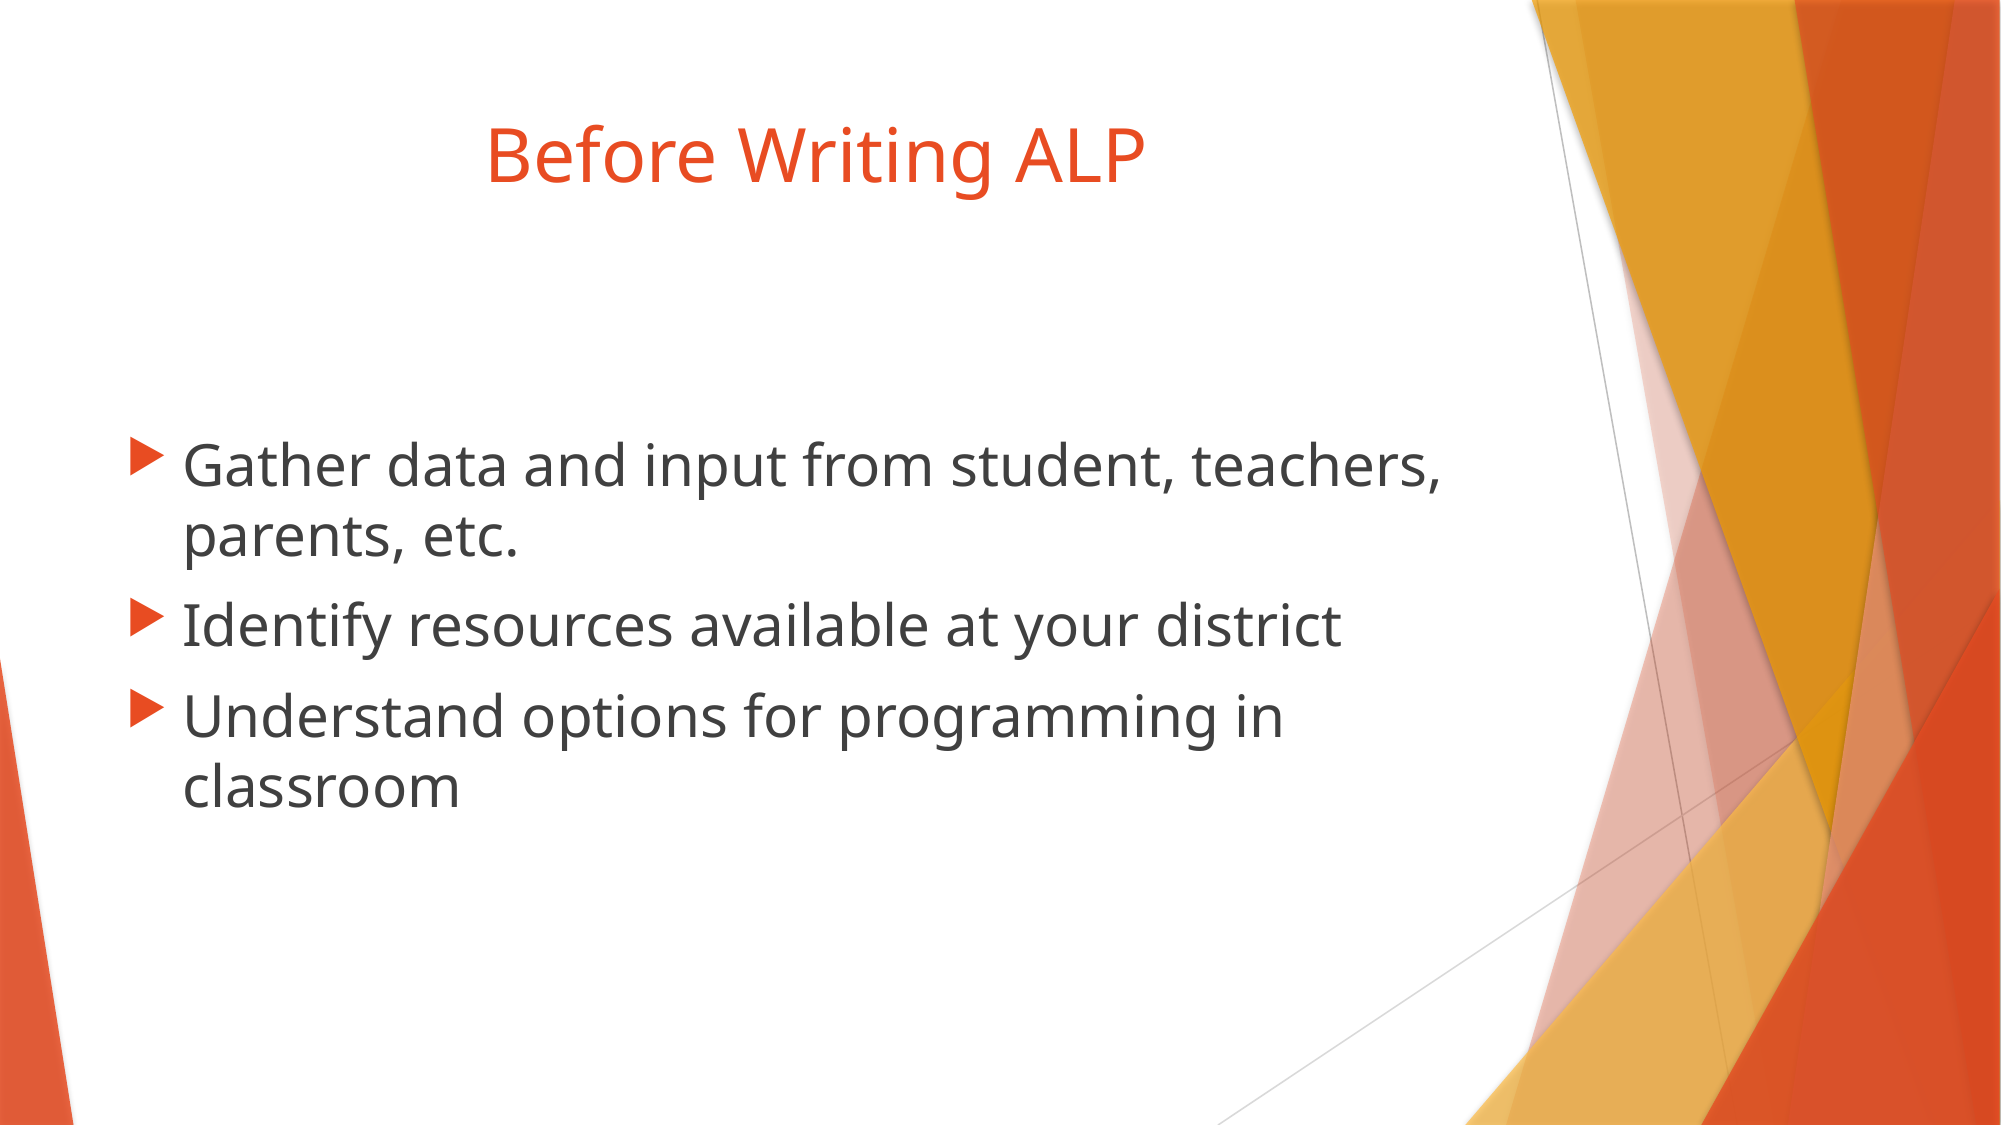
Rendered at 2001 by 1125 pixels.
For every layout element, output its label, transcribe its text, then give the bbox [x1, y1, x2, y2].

title Before Writing ALP [111, 99, 1522, 317]
list Gather data and input from student, teachers, parents, etc. Identify resources available at your district Understand options for programming in classroom [111, 354, 1522, 992]
